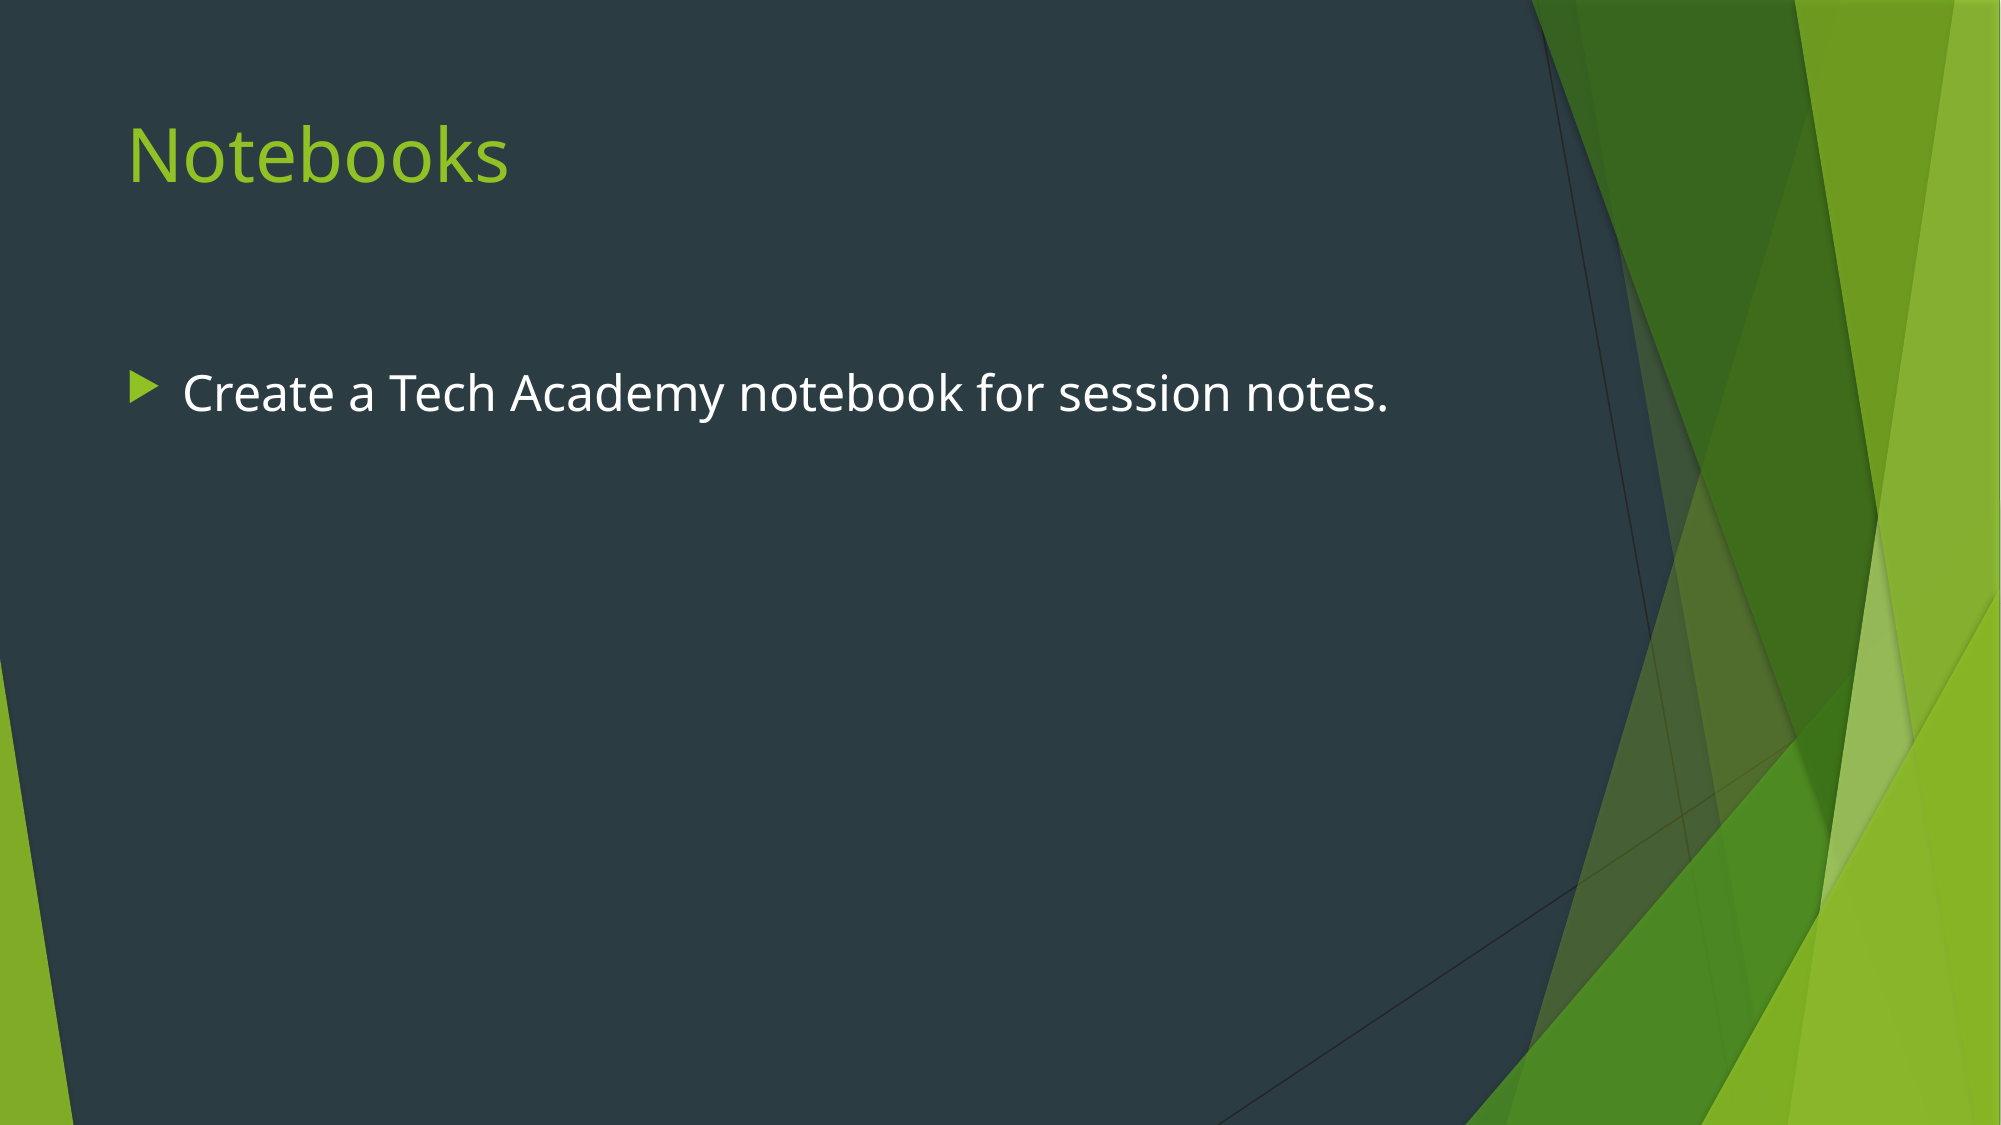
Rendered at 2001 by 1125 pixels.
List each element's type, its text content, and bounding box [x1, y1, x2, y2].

list Create a Tech Academy notebook for session notes. [111, 354, 1522, 992]
title Notebooks [111, 99, 1522, 317]
